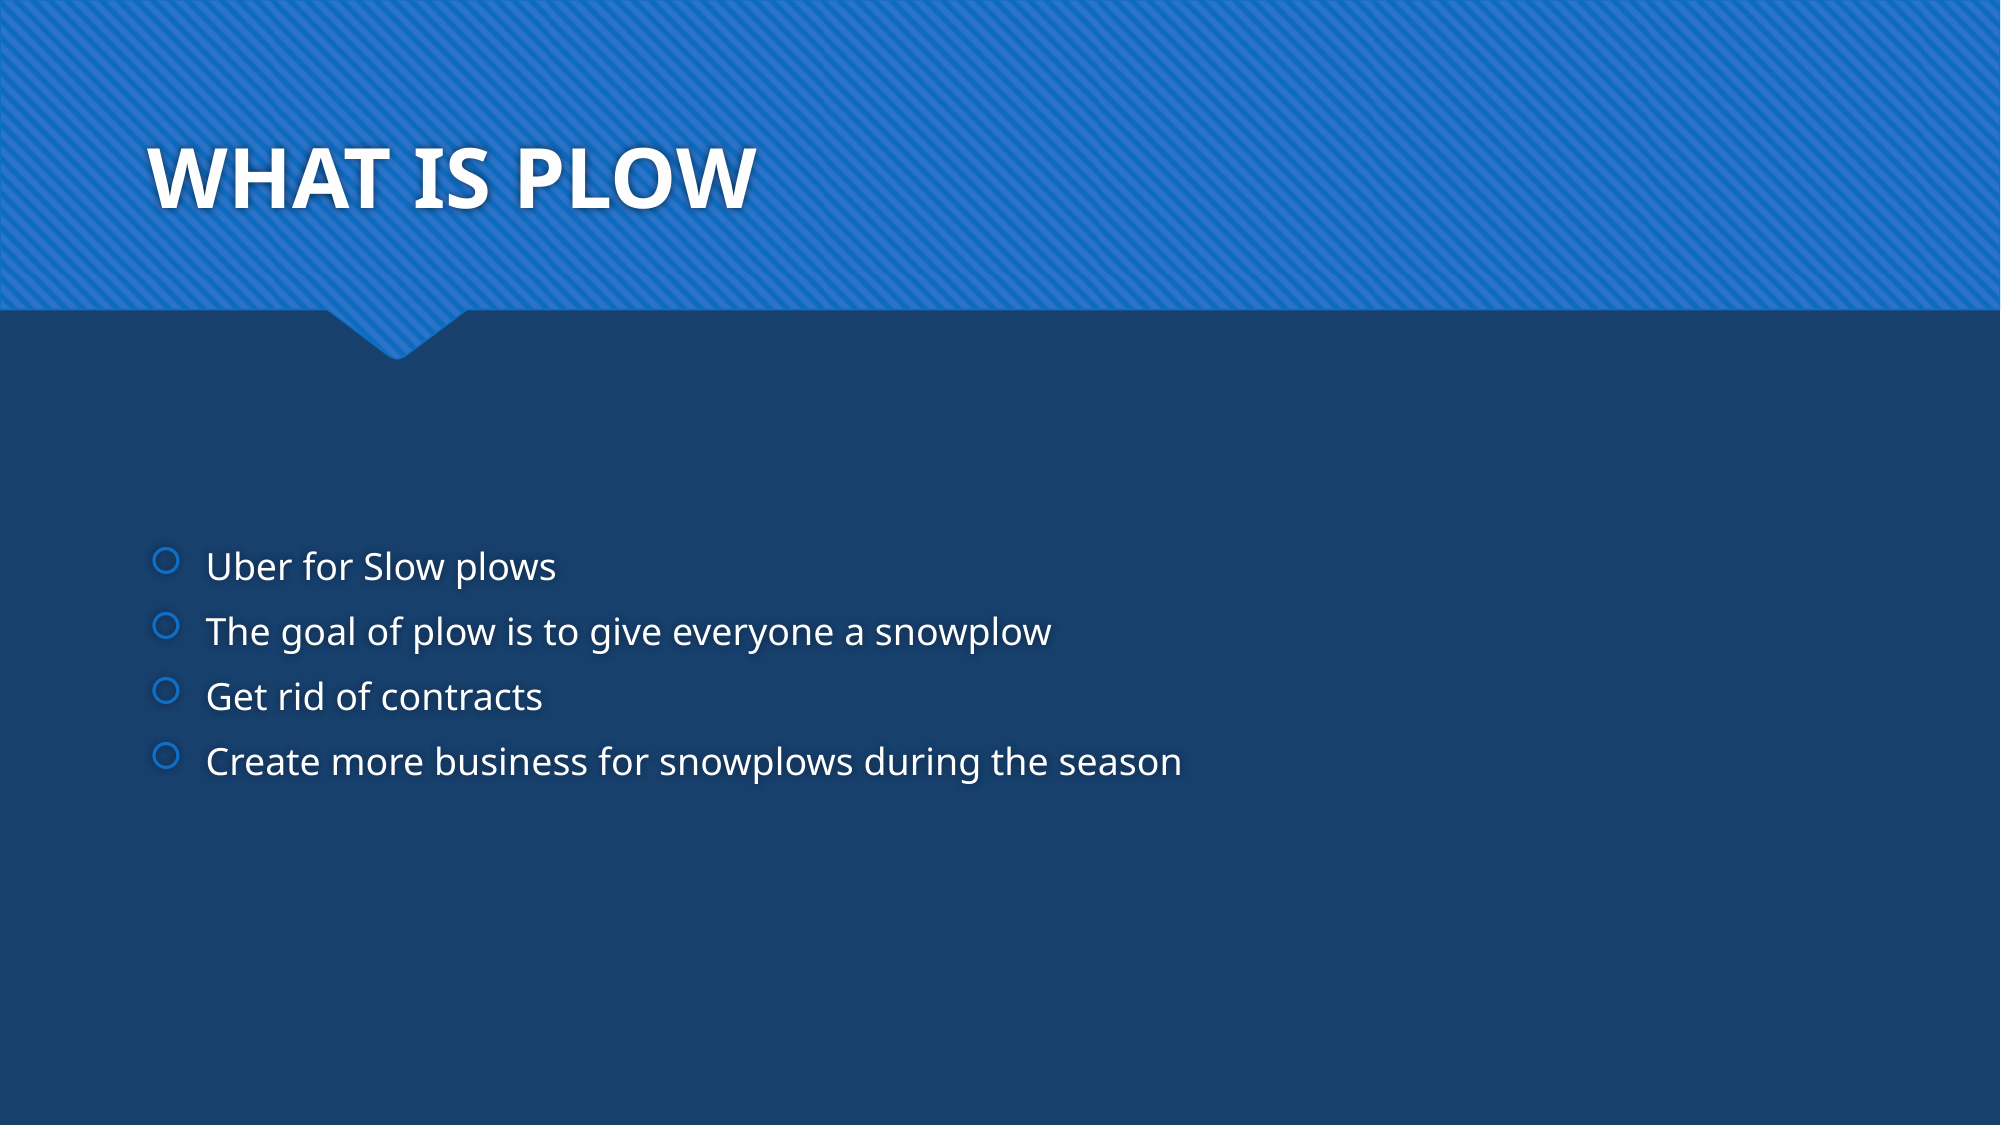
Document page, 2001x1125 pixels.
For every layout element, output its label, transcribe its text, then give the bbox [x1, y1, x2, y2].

list Uber for Slow plows The goal of plow is to give everyone a snowplow Get rid of contracts Create more business for snowplows during the season [134, 364, 1866, 962]
title WHAT IS PLOW [132, 73, 1868, 233]
